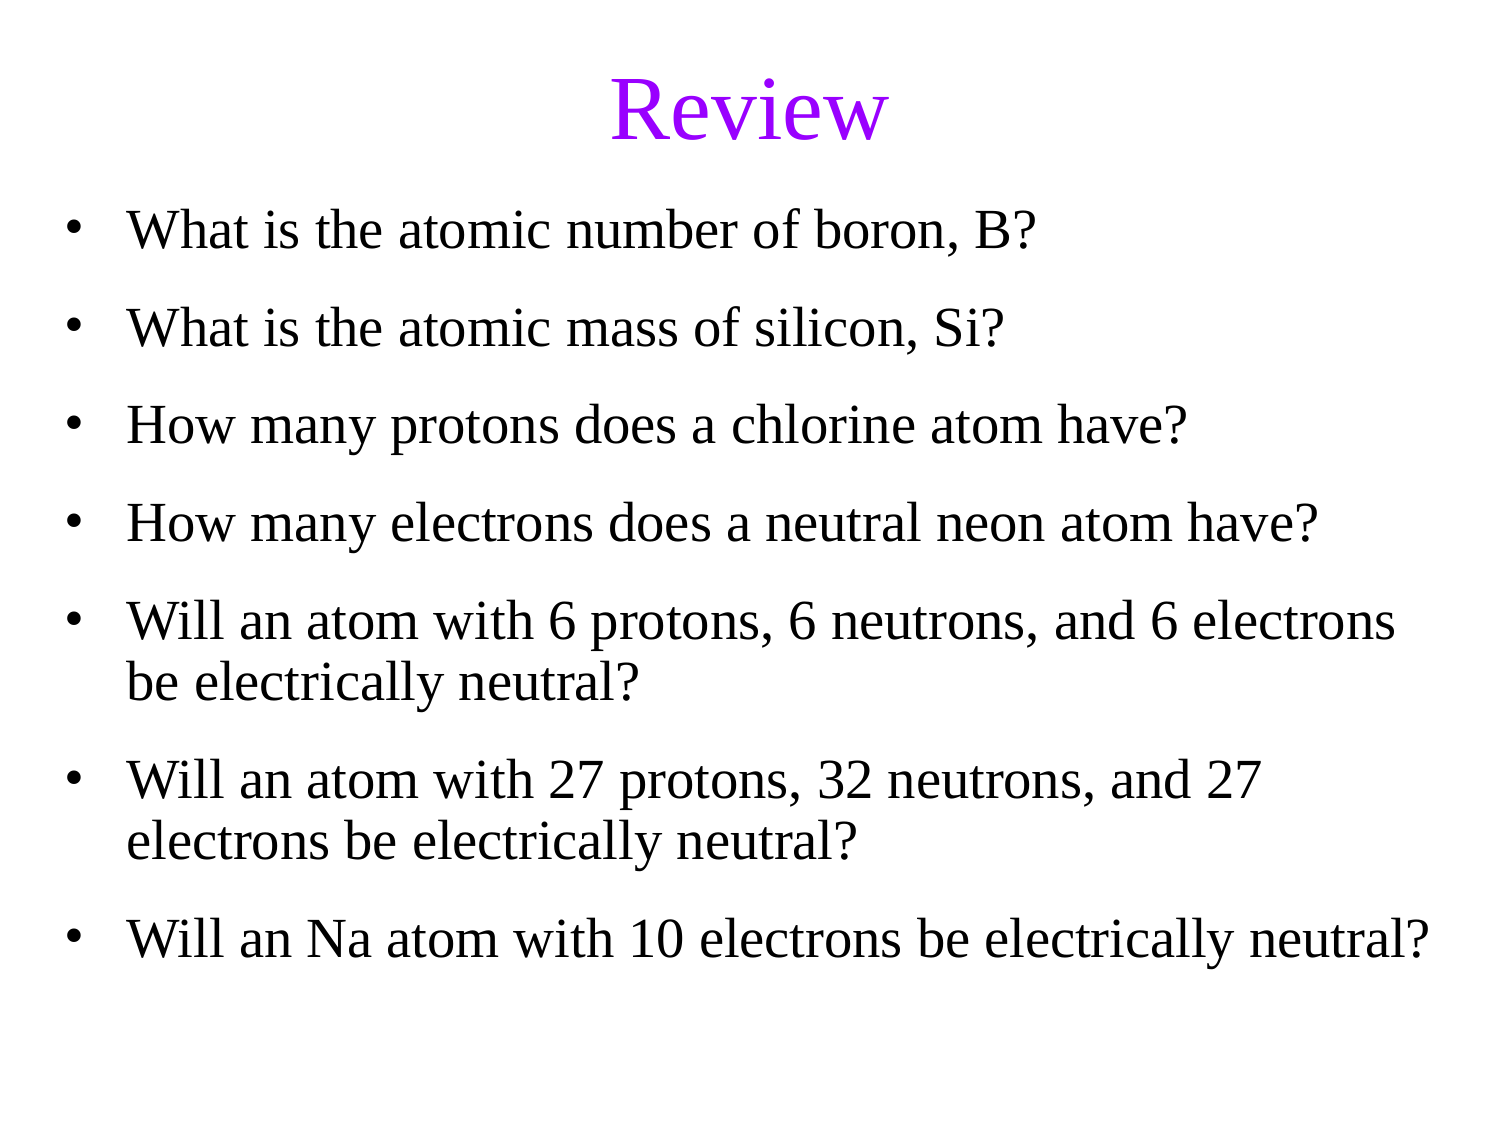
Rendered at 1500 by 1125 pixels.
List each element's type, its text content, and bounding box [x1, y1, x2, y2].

text_box What is the atomic number of boron, B? What is the atomic mass of silicon, Si? How many protons does a chlorine atom have? How many electrons does a neutral neon atom have? Will an atom with 6 protons, 6 neutrons, and 6 electrons be electrically neutral? Will an atom with 27 protons, 32 neutrons, and 27 electrons be electrically neutral? Will an Na atom with 10 electrons be electrically neutral? [49, 191, 1450, 1017]
text_box Review [112, 9, 1388, 191]
